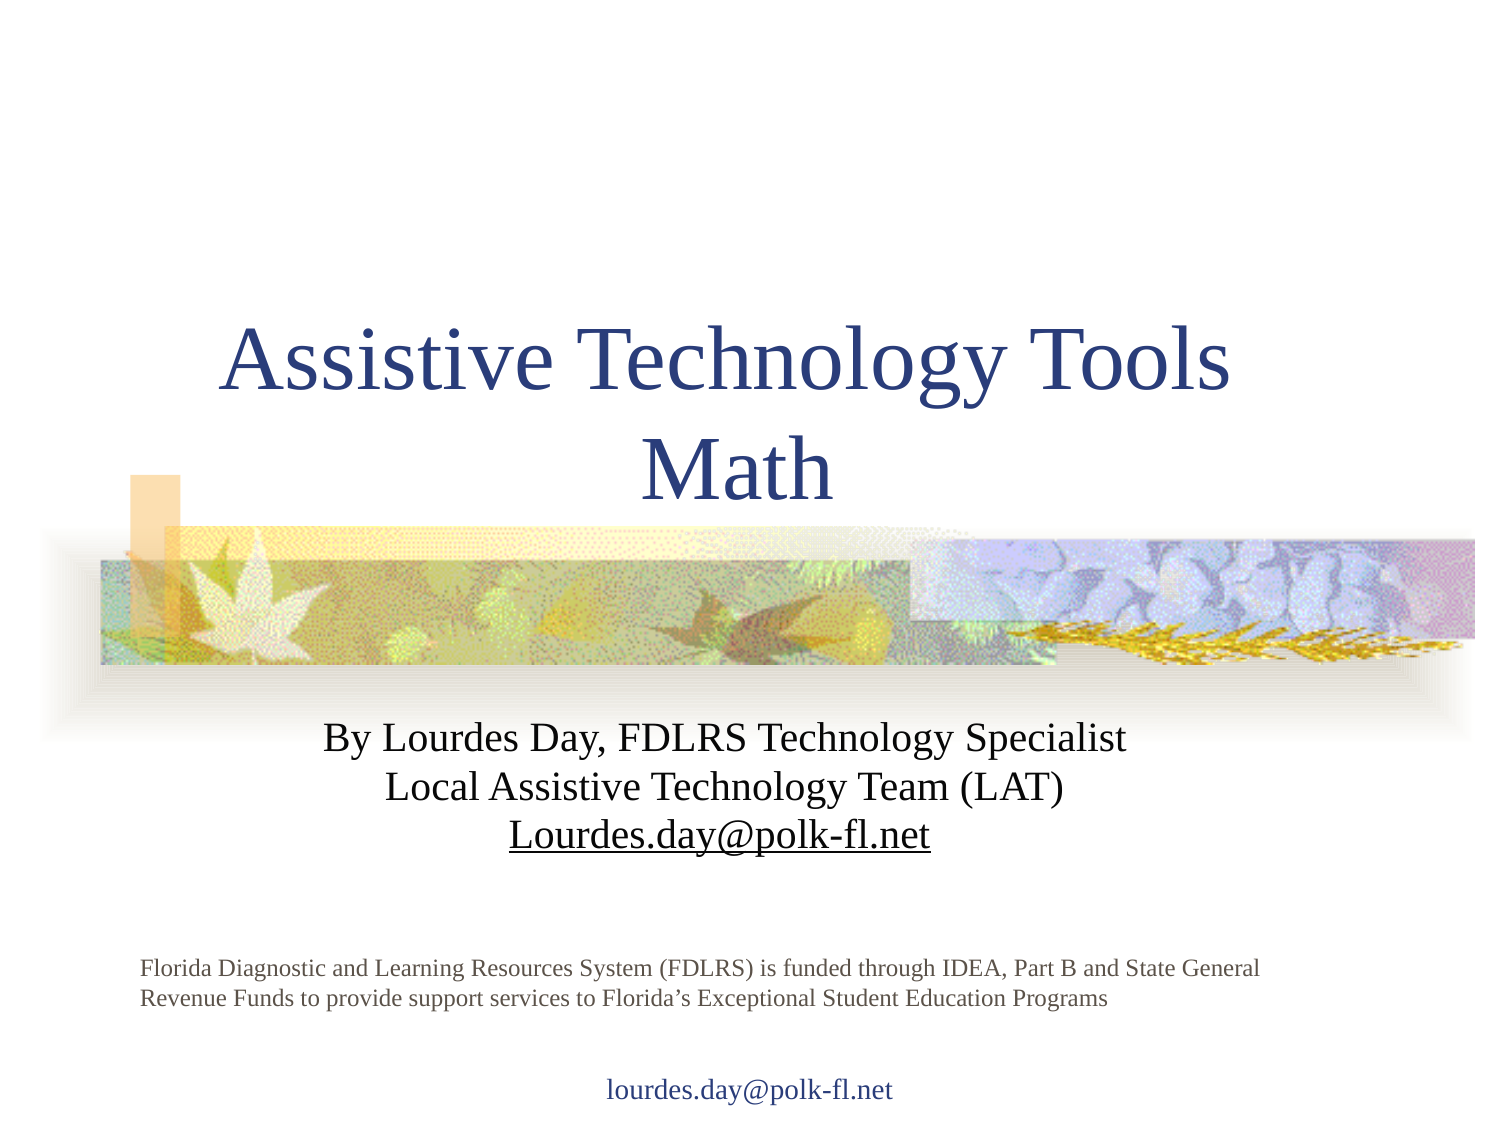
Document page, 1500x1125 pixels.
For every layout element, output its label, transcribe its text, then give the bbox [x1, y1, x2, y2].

picture [99, 526, 1475, 665]
text_box Florida Diagnostic and Learning Resources System (FDLRS) is funded through IDEA, Part B and State General Revenue Funds to provide support services to Florida’s Exceptional Student Education Programs [125, 943, 1300, 1019]
footer lourdes.day@polk-fl.net [512, 1037, 988, 1113]
title Assistive Technology Tools Math [99, 294, 1376, 526]
subtitle By Lourdes Day, FDLRS Technology Specialist Local Assistive Technology Team (LAT) Lourdes.day@polk-fl.net [0, 712, 1451, 826]
